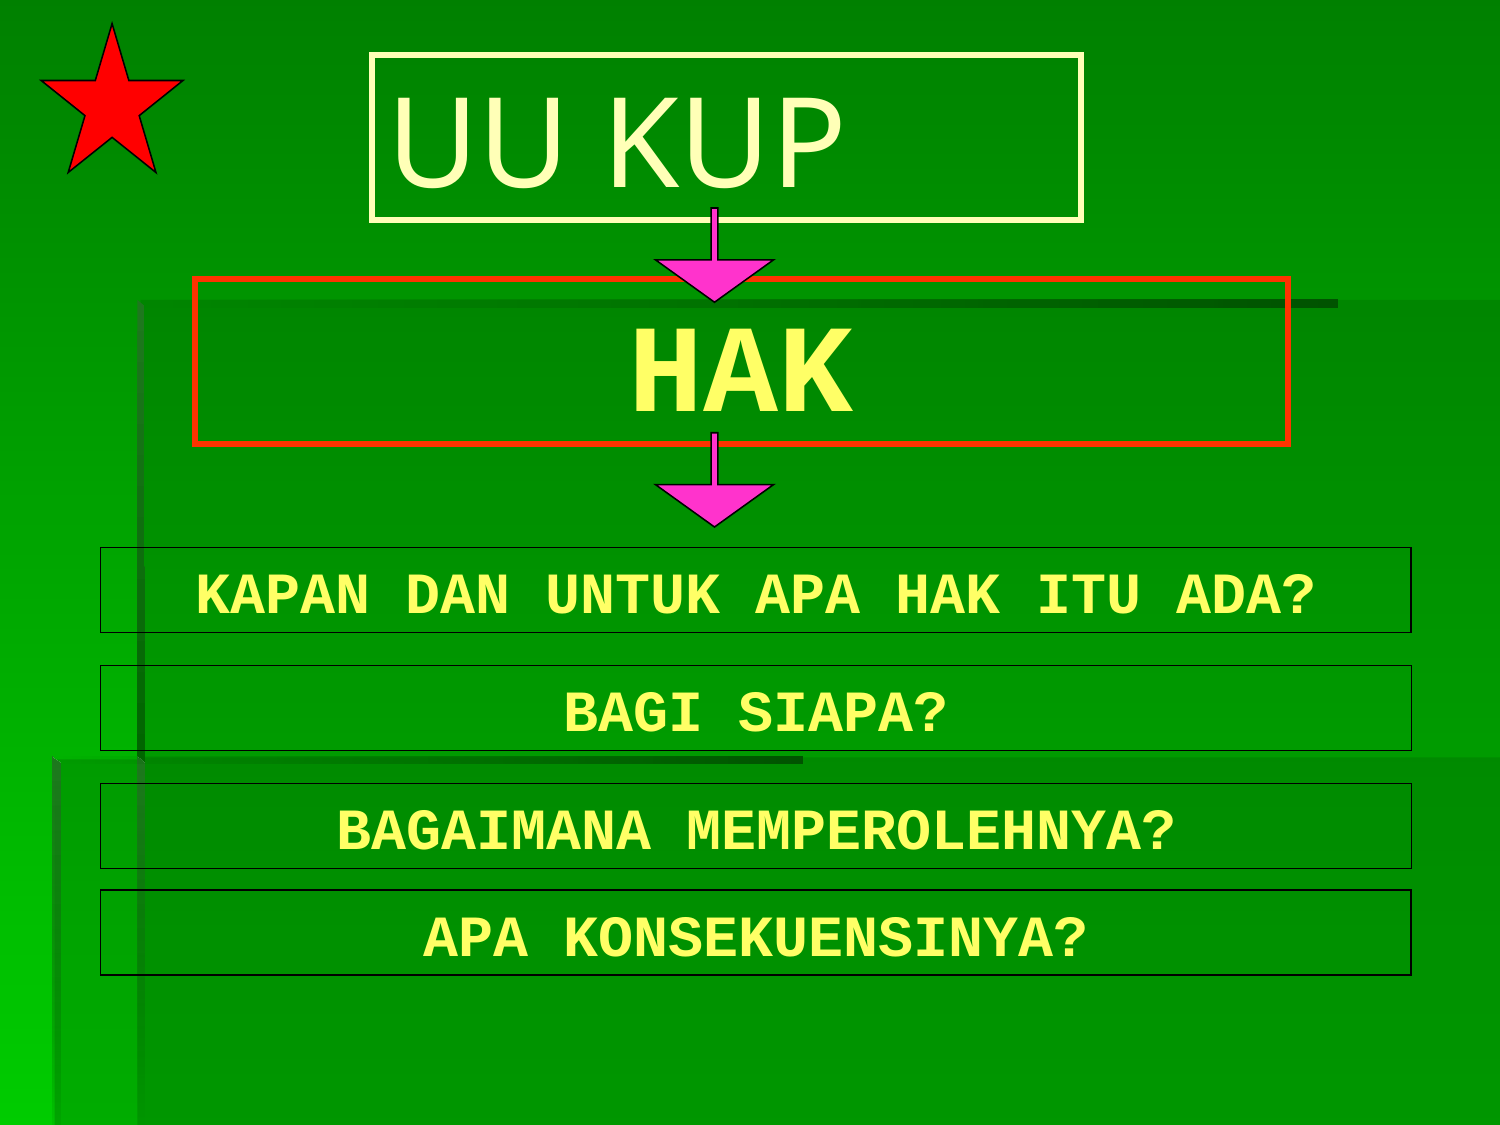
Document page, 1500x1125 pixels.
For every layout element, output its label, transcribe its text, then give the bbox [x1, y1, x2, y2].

text_box [41, 23, 184, 173]
text_box APA KONSEKUENSINYA? [100, 890, 1412, 976]
text_box [655, 432, 774, 528]
text_box HAK [194, 278, 1289, 444]
title UU KUP [371, 54, 1081, 221]
text_box [655, 207, 774, 303]
text_box BAGAIMANA MEMPEROLEHNYA? [100, 783, 1412, 869]
text_box KAPAN DAN UNTUK APA HAK ITU ADA? [100, 547, 1412, 633]
text_box BAGI SIAPA? [100, 665, 1412, 751]
